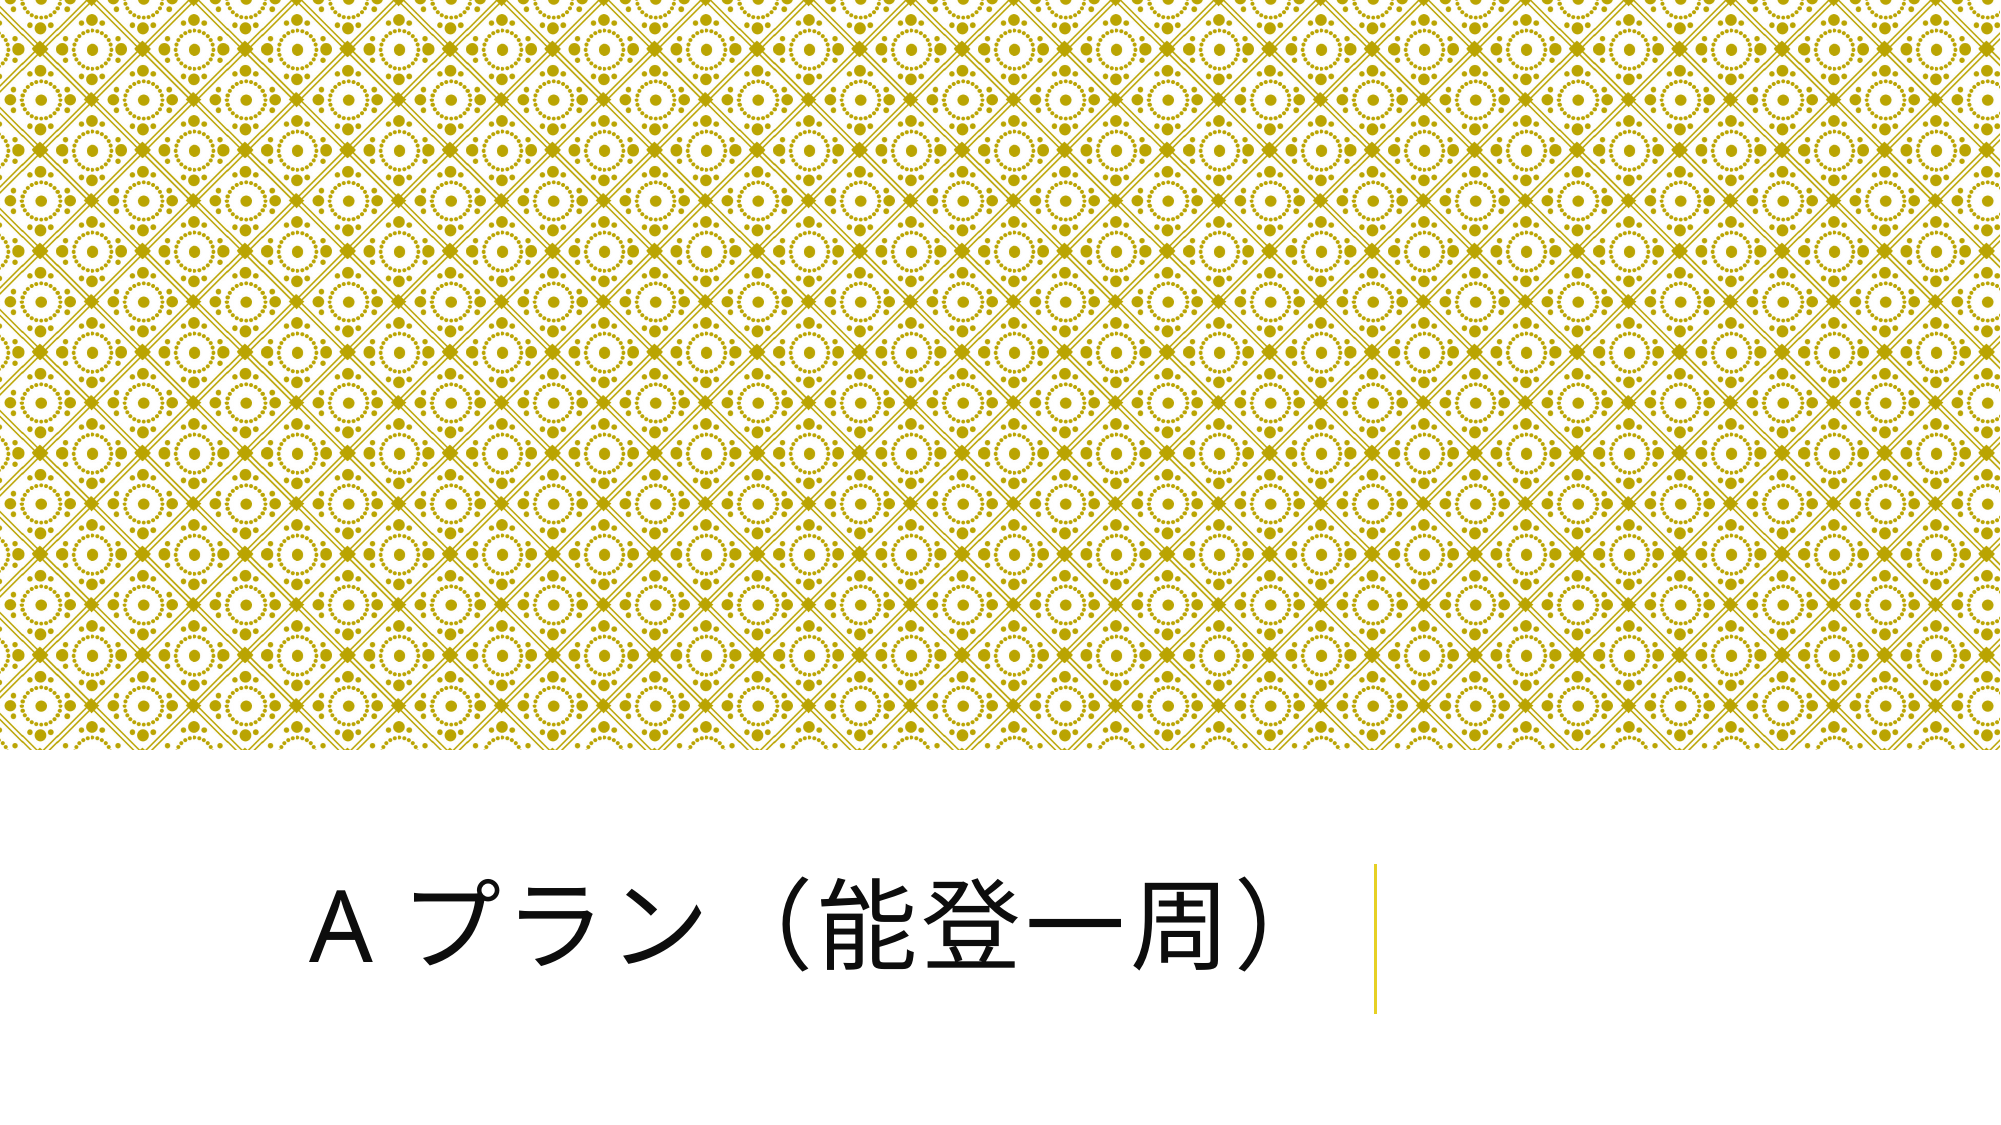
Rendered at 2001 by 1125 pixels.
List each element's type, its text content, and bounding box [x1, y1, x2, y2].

title Aプラン（能登一周） [75, 813, 1350, 1054]
